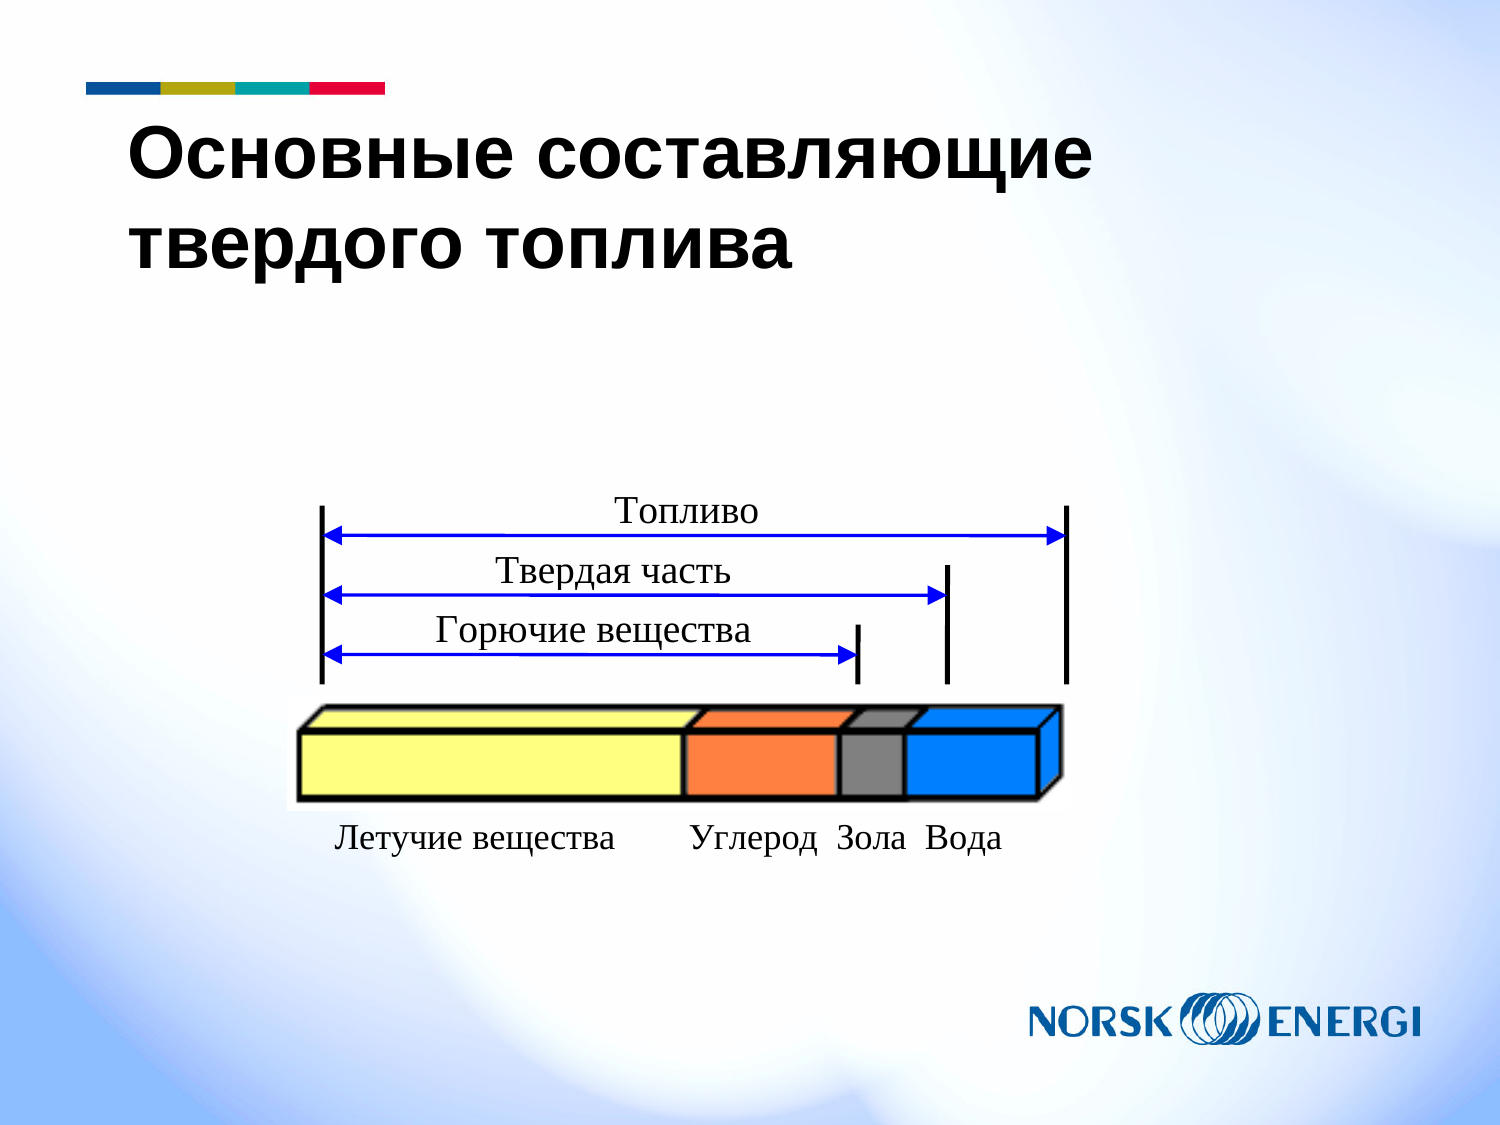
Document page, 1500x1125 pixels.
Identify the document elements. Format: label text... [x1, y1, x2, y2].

title Основные составляющие твердого топлива [112, 99, 1388, 288]
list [262, 475, 1500, 870]
picture [0, 0, 1500, 1125]
